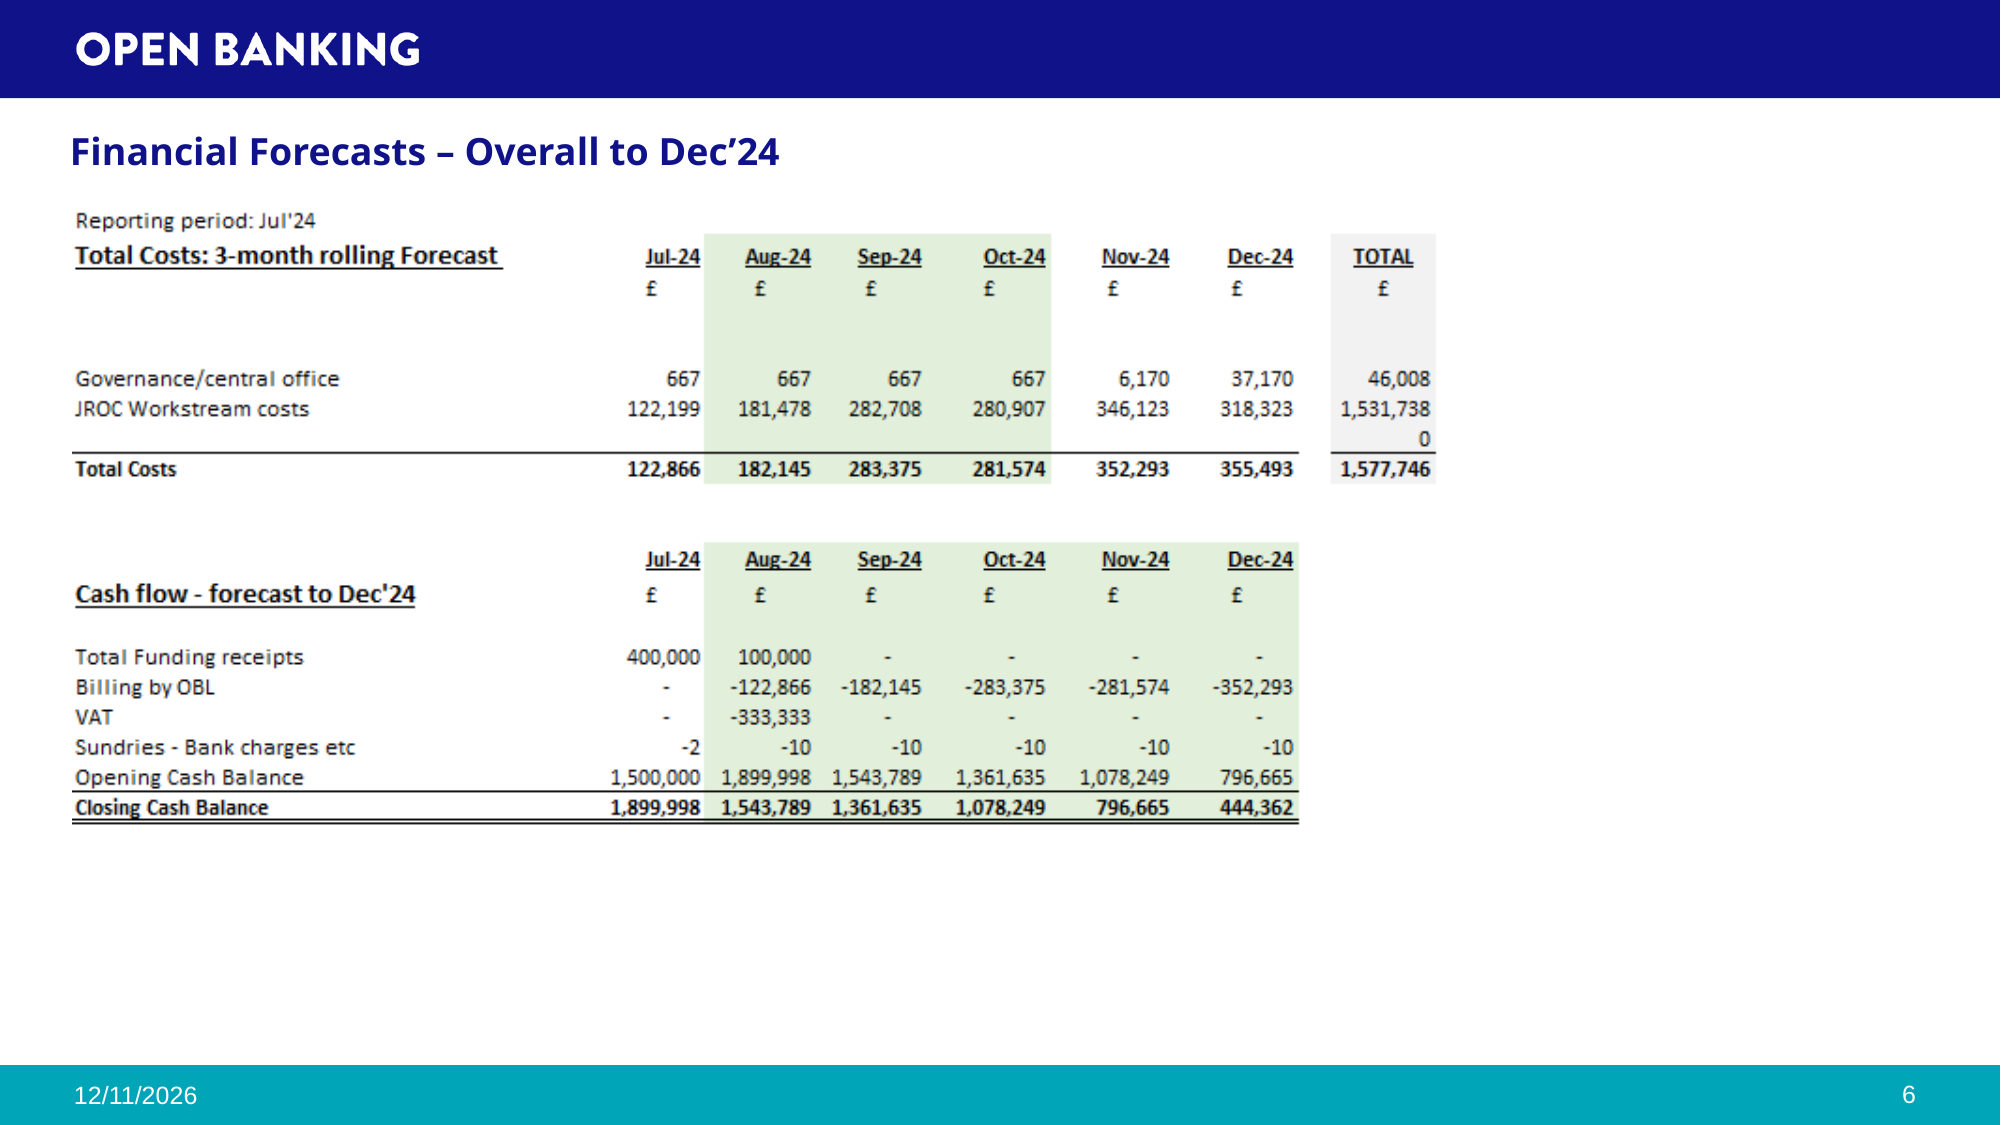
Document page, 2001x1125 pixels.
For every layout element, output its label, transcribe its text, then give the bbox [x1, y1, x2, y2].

title Financial Forecasts – Overall to Dec’24 [54, 125, 1629, 207]
picture [43, 0, 452, 99]
slide_number 6 [1412, 1064, 1932, 1124]
picture [72, 206, 1442, 836]
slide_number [59, 1065, 509, 1125]
footer [662, 1064, 1338, 1124]
